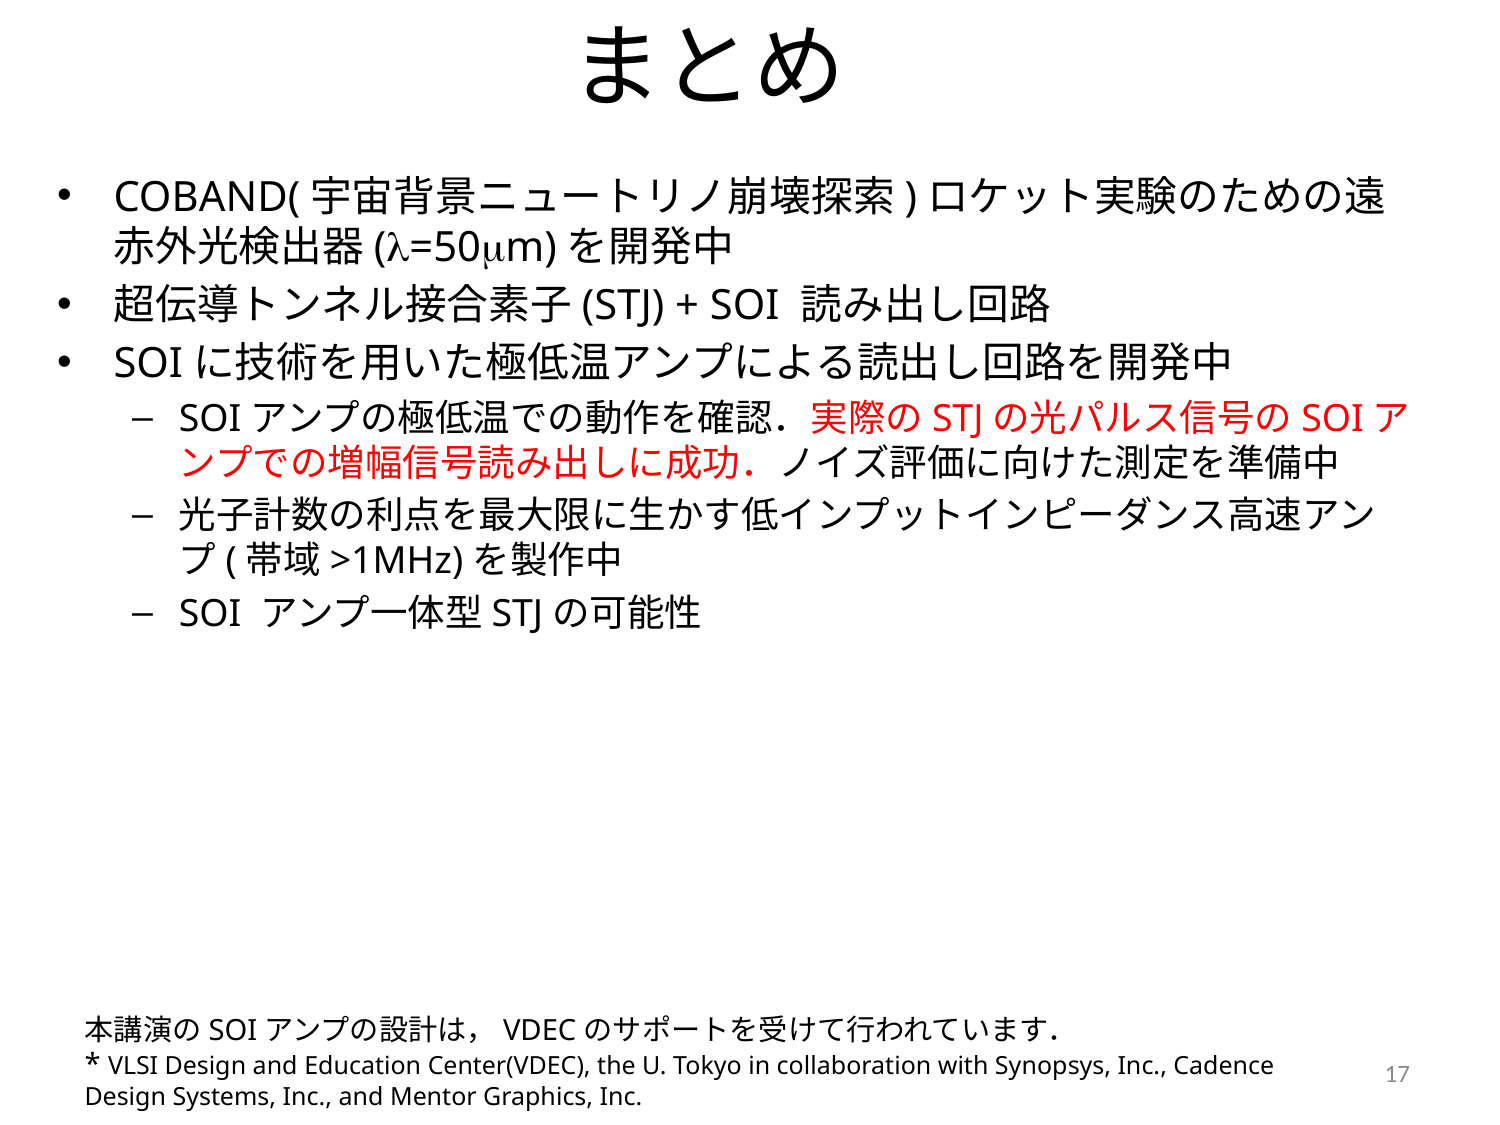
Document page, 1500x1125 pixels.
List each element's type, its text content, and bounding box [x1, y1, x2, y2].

list COBAND(宇宙背景ニュートリノ崩壊探索)ロケット実験のための遠赤外光検出器(=50m)を開発中 超伝導トンネル接合素子(STJ) + SOI 読み出し回路 SOIに技術を用いた極低温アンプによる読出し回路を開発中 SOIアンプの極低温での動作を確認．実際のSTJの光パルス信号のSOIアンプでの増幅信号読み出しに成功．ノイズ評価に向けた測定を準備中 光子計数の利点を最大限に生かす低インプットインピーダンス高速アンプ(帯域>1MHz)を製作中 SOI アンプ一体型STJの可能性 [42, 161, 1425, 906]
title まとめ [32, 0, 1383, 126]
slide_number 17 [1346, 1042, 1425, 1103]
text_box 本講演のSOIアンプの設計は，VDECのサポートを受けて行われています． * VLSI Design and Education Center(VDEC), the U. Tokyo in collaboration with Synopsys, Inc., Cadence Design Systems, Inc., and Mentor Graphics, Inc. [69, 1003, 1346, 1119]
